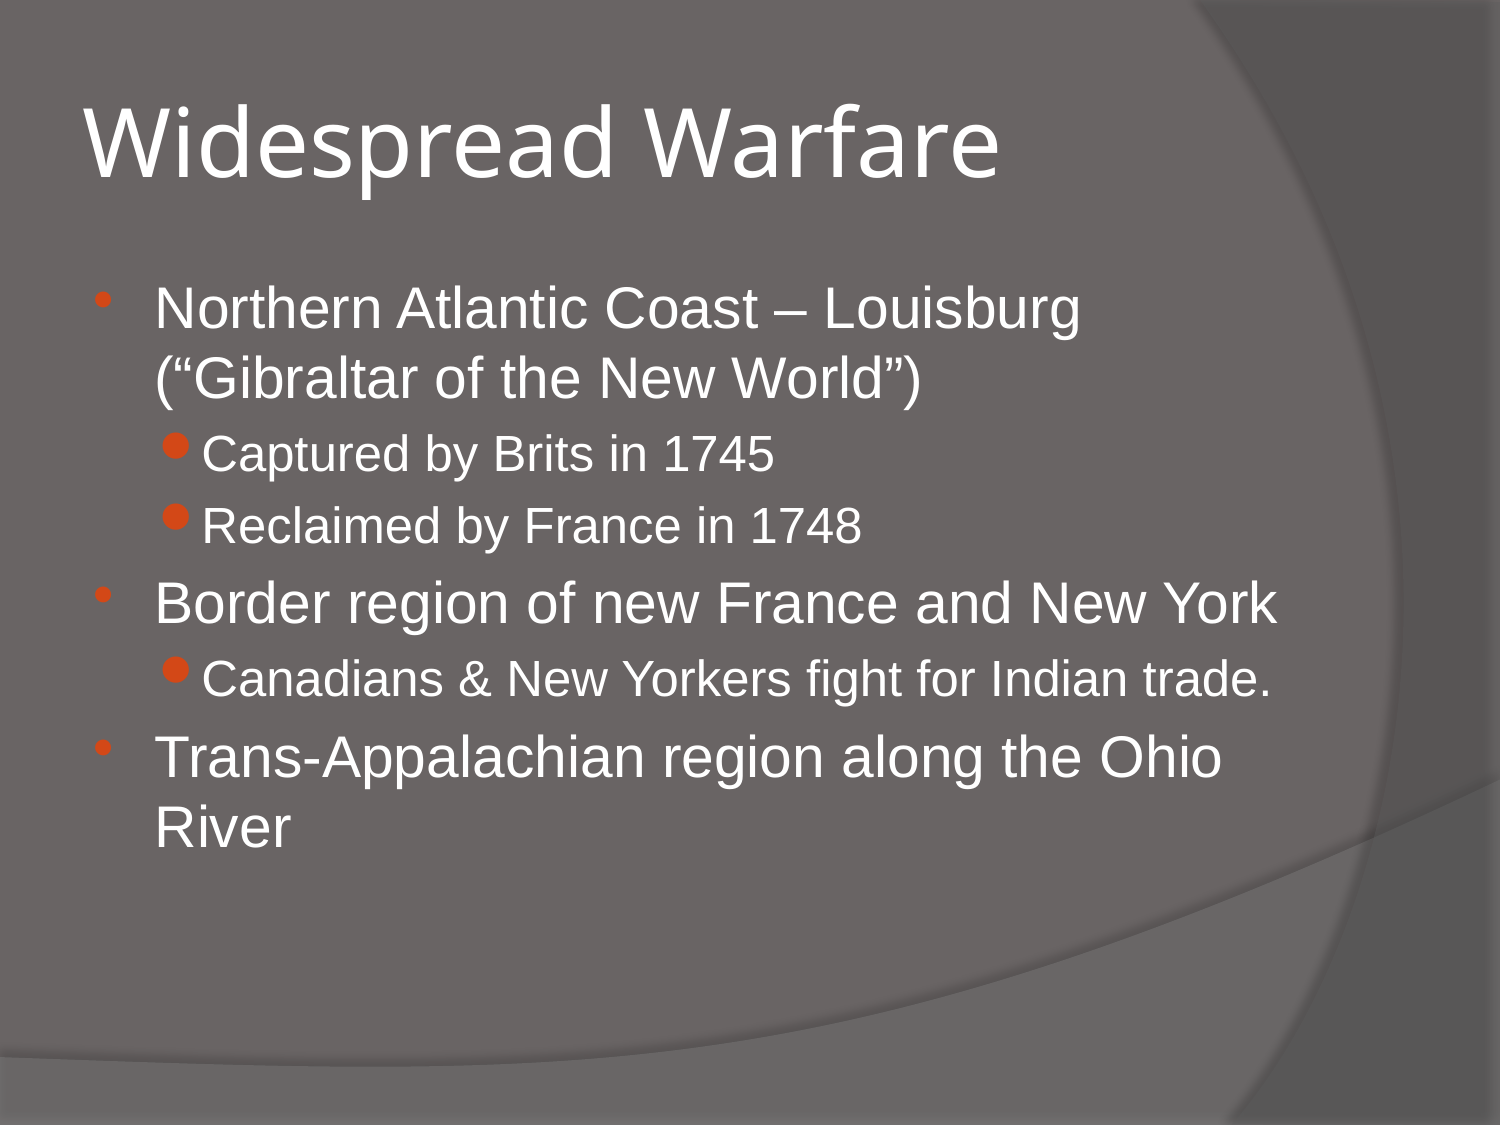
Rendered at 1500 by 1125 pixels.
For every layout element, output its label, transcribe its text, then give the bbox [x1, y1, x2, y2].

title Widespread Warfare [75, 45, 1300, 233]
list Northern Atlantic Coast – Louisburg (“Gibraltar of the New World”) Captured by Brits in 1745 Reclaimed by France in 1748 Border region of new France and New York Canadians & New Yorkers fight for Indian trade. Trans-Appalachian region along the Ohio River [75, 262, 1300, 1005]
